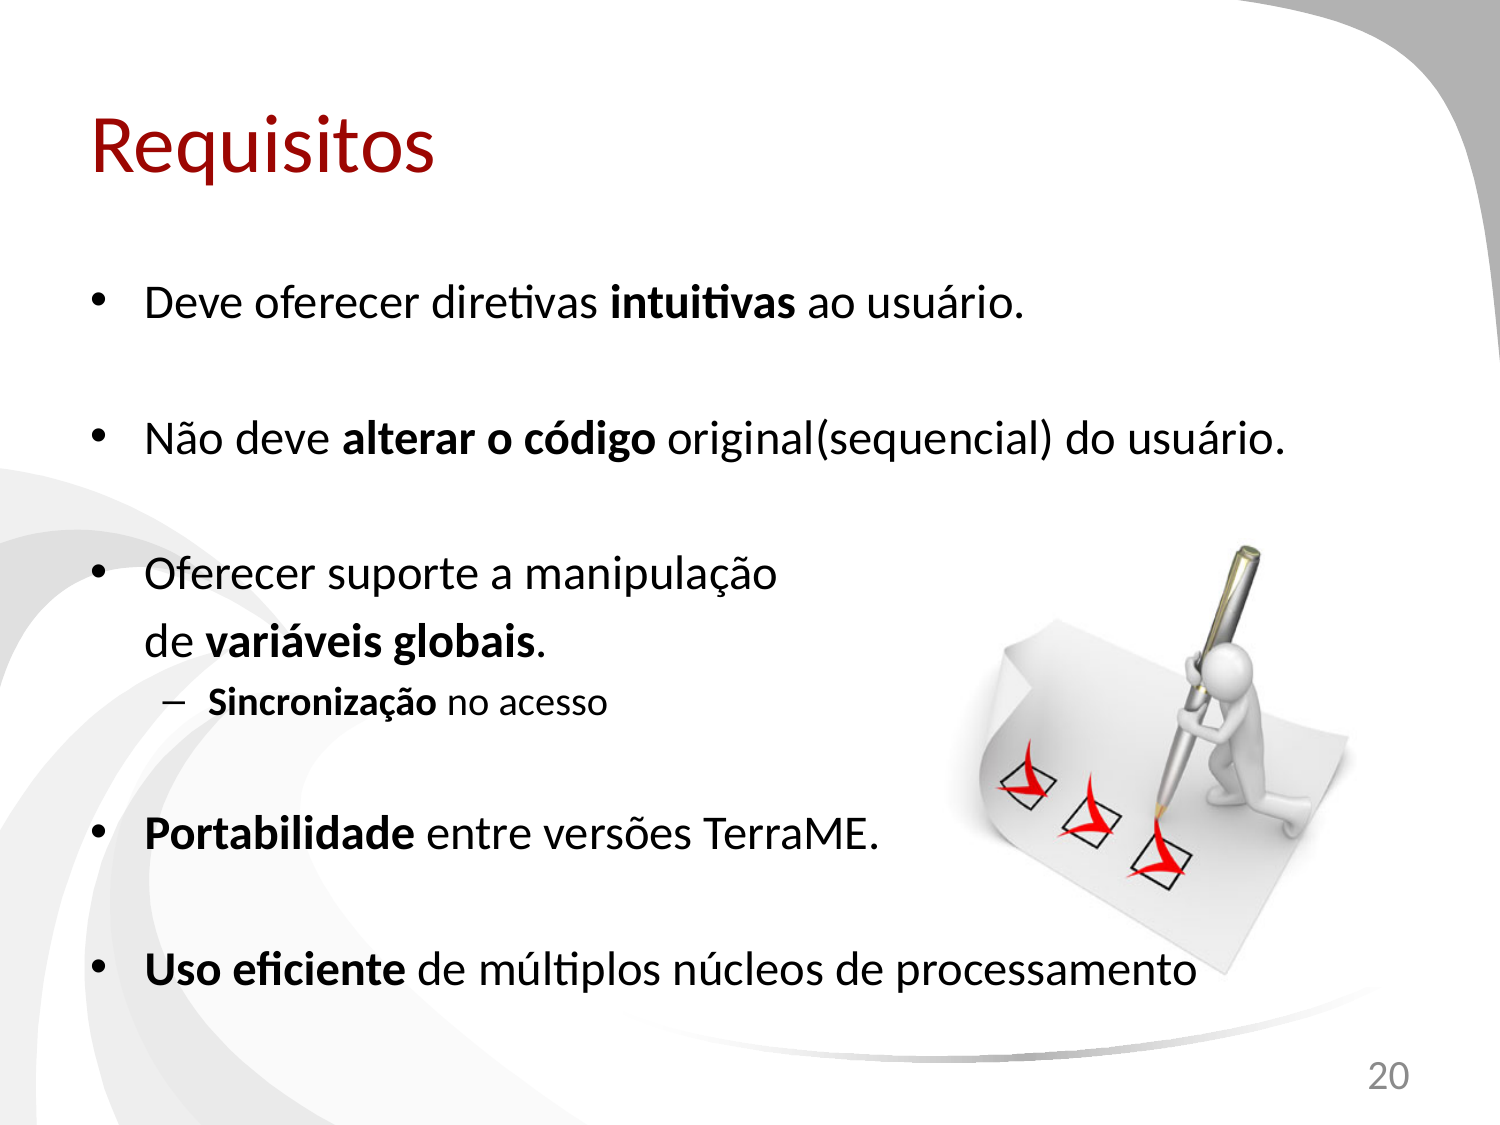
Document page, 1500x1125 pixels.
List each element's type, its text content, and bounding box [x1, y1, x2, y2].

list Deve oferecer diretivas intuitivas ao usuário. Não deve alterar o código original(sequencial) do usuário. Oferecer suporte a manipulação de variáveis globais. Sincronização no acesso Portabilidade entre versões TerraME. Uso eficiente de múltiplos núcleos de processamento [75, 262, 1425, 1005]
slide_number 20 [1074, 1042, 1425, 1103]
title Requisitos [75, 45, 1425, 233]
picture [832, 538, 1465, 988]
